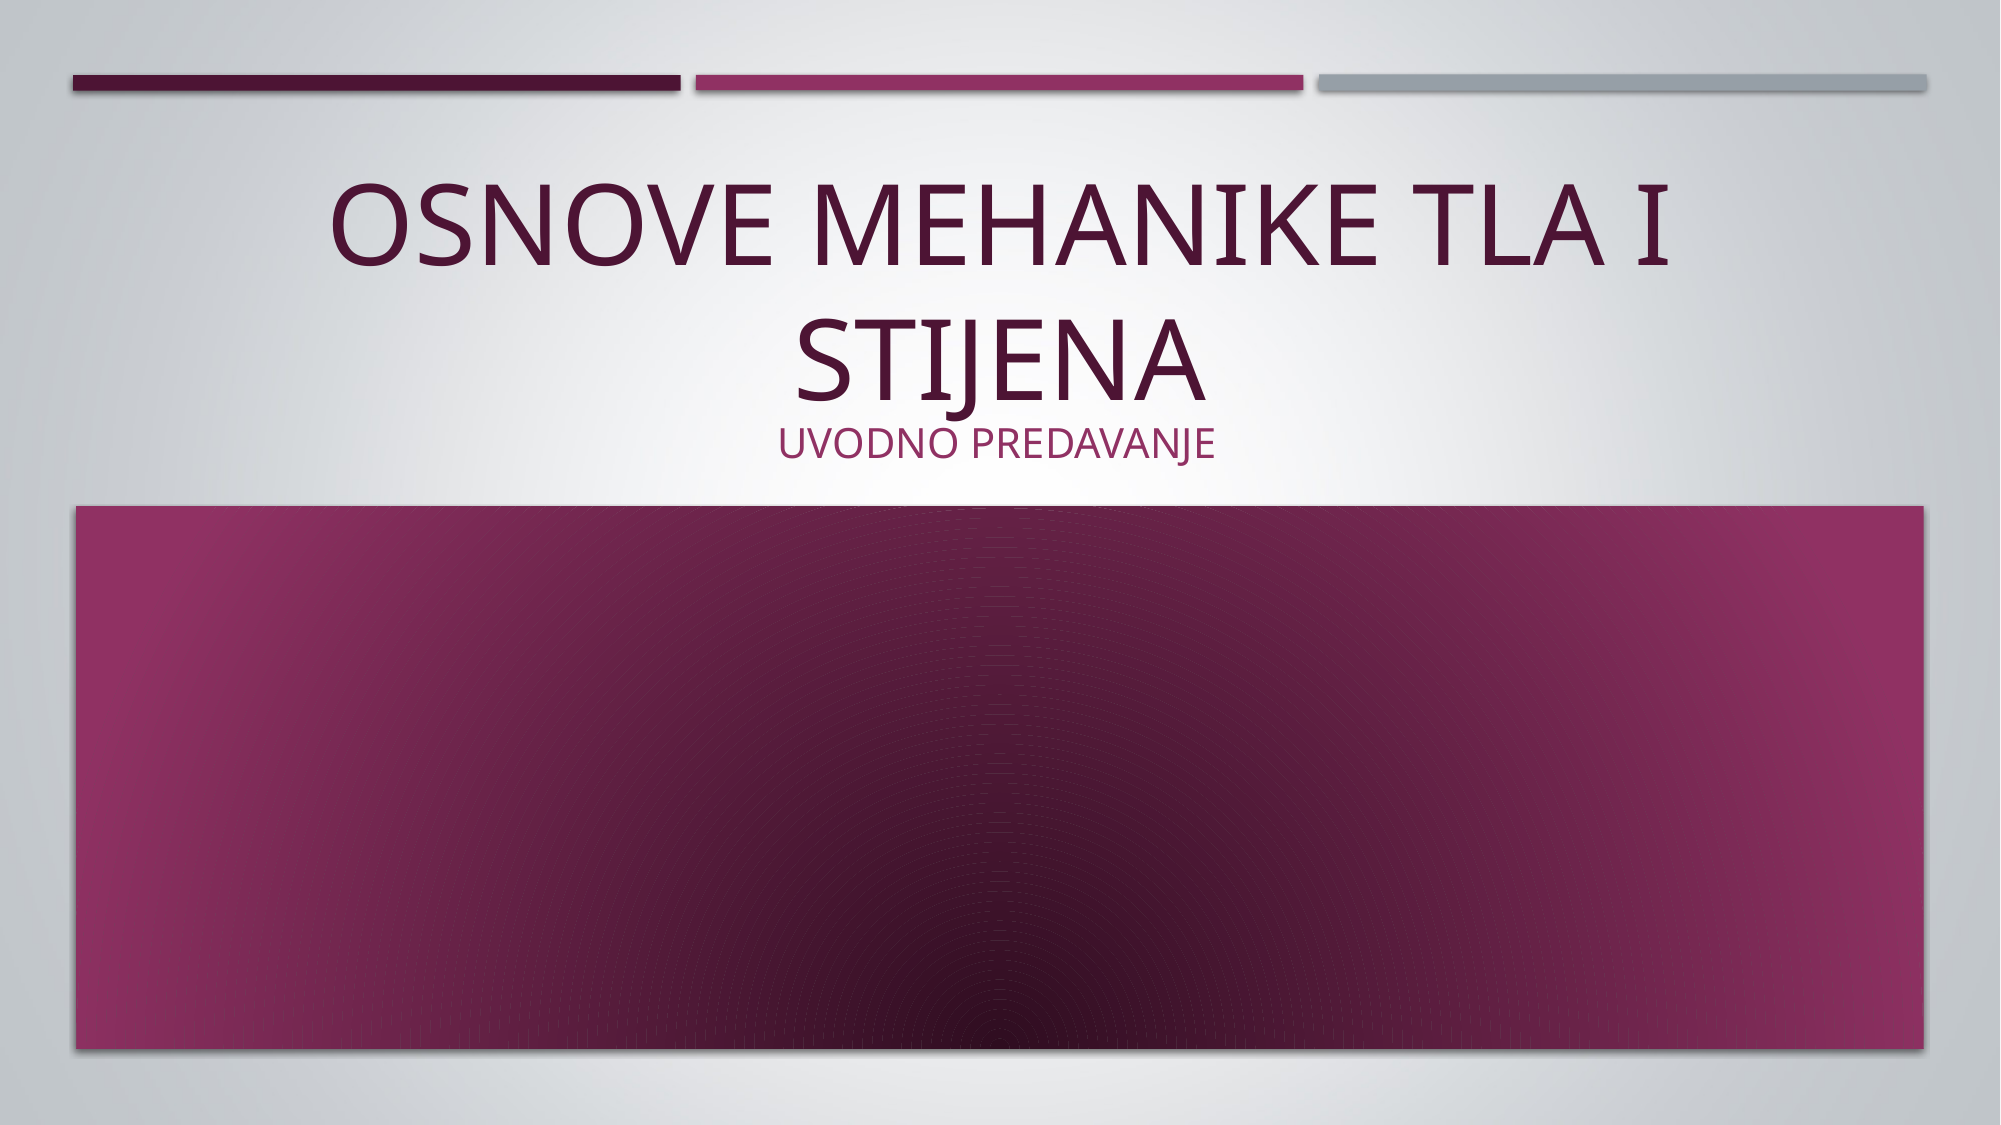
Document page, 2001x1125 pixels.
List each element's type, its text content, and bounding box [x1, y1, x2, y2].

picture [0, 0, 2001, 1125]
subtitle UVODNO PREDAVANJE [95, 409, 1899, 507]
title OSNOVE MEHANIKE TLA I STIJENA [98, 167, 1902, 410]
